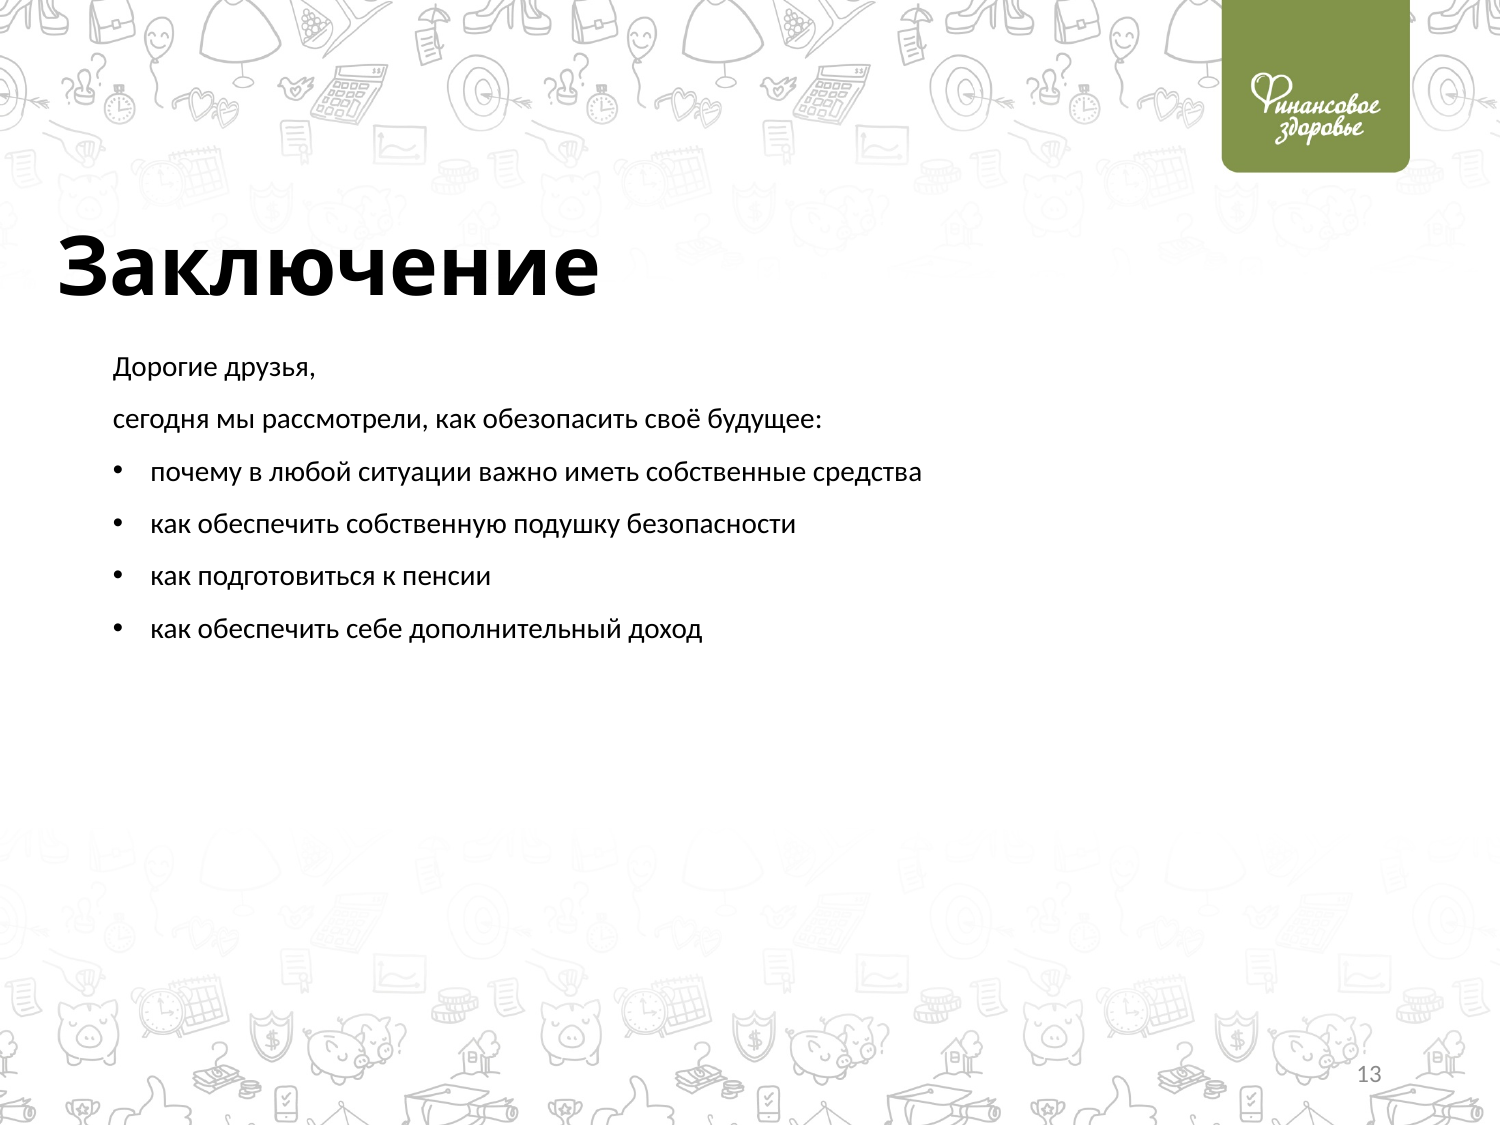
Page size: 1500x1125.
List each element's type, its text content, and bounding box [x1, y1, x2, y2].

slide_number 13 [1059, 1042, 1397, 1103]
picture [0, 0, 1500, 1125]
title Заключение [41, 216, 1377, 321]
list Дорогие друзья, сегодня мы рассмотрели, как обезопасить своё будущее: почему в любой ситуации важно иметь собственные средства как обеспечить собственную подушку безопасности как подготовиться к пенсии как обеспечить себе дополнительный доход [97, 343, 1377, 988]
